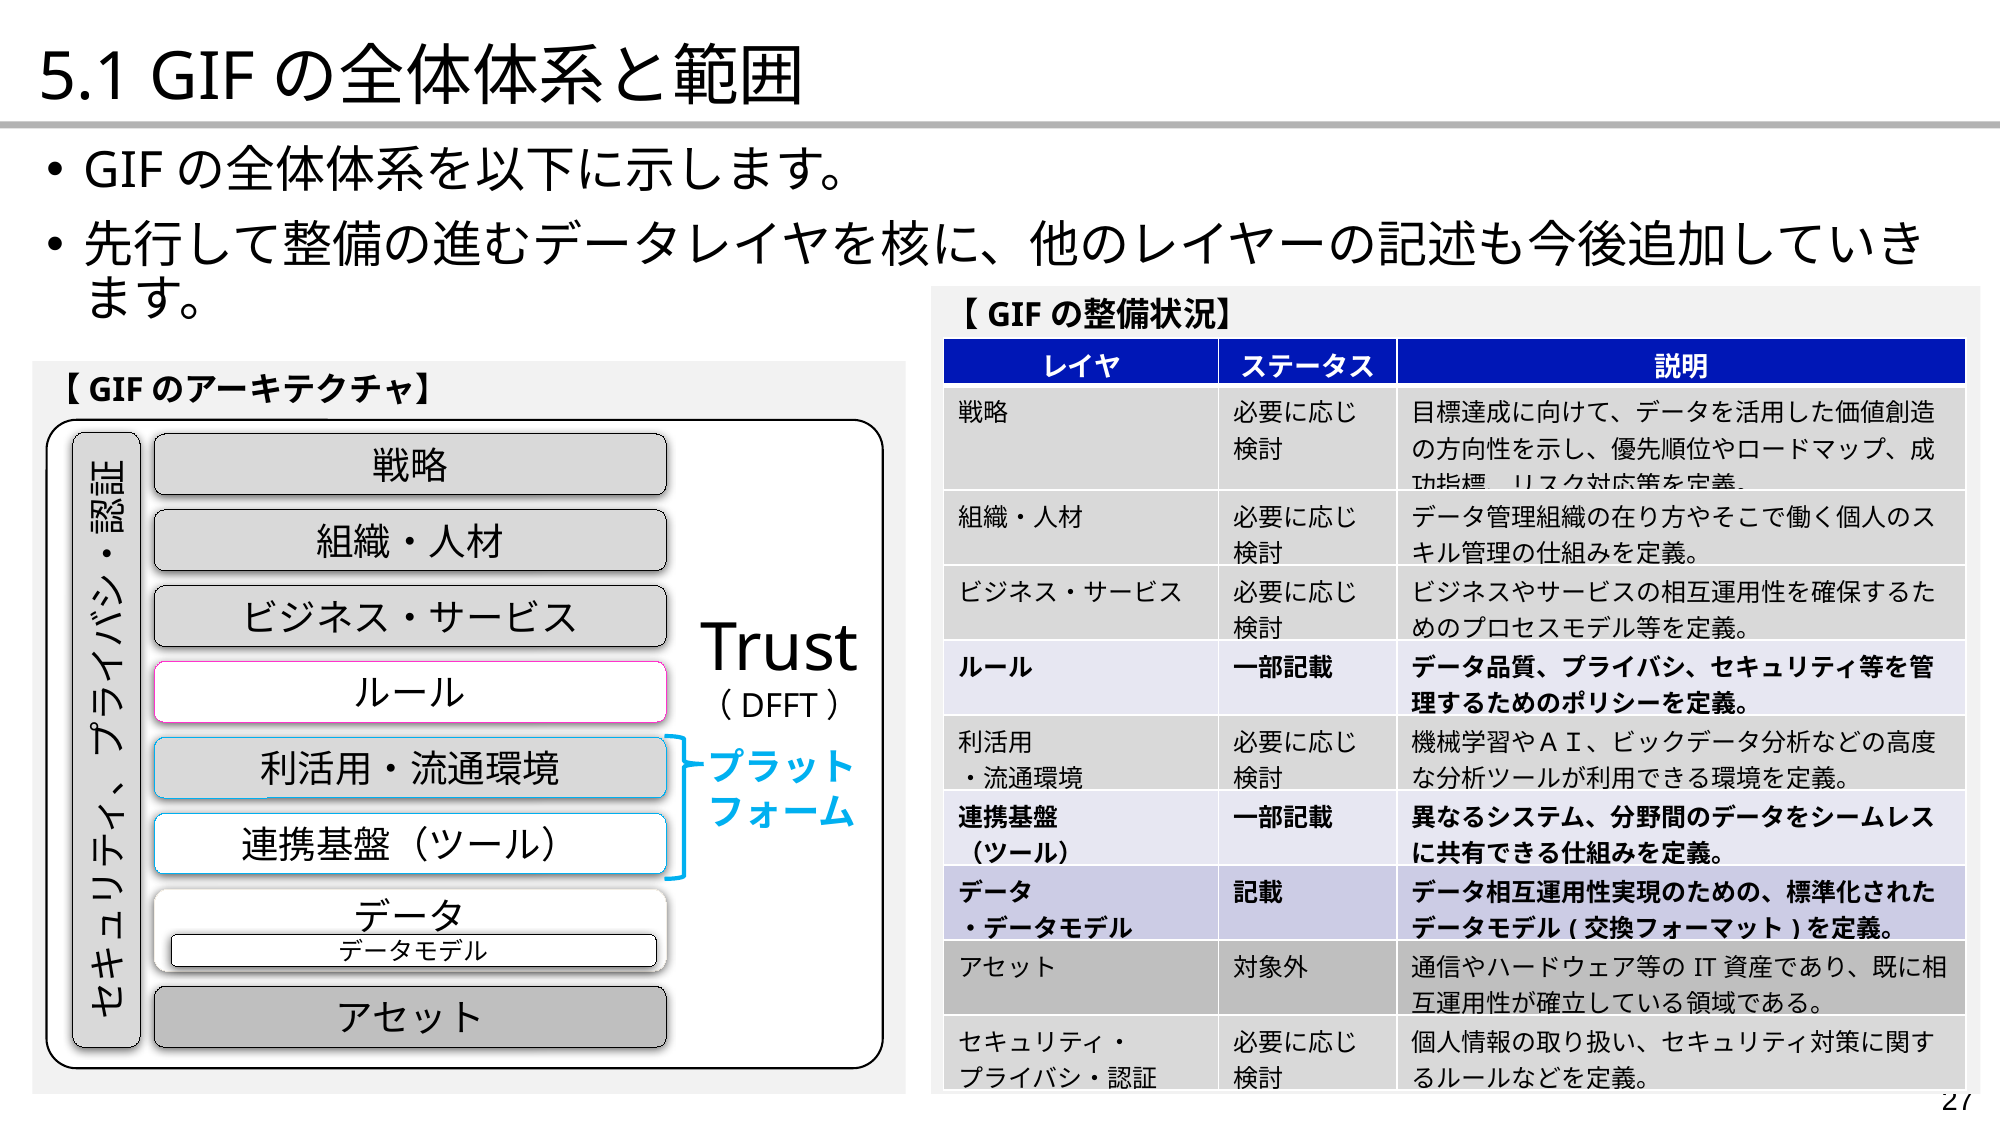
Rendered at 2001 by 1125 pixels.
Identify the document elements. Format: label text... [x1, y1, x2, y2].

table_cell 個人情報の取り扱い、セキュリティ対策に関するルールなどを定義。 [1398, 1016, 1965, 1089]
table_cell アセット [944, 941, 1218, 1014]
table_cell データ ・データモデル [944, 866, 1218, 939]
slide_number 27 [1881, 1073, 1989, 1124]
table_cell データ相互運用性実現のための、標準化されたデータモデル(交換フォーマット)を定義。 [1398, 866, 1965, 939]
text_box セキュリティ、プライバシ・認証 [72, 432, 141, 1048]
table_cell 必要に応じ検討 [1219, 388, 1396, 489]
text_box プラットフォーム [692, 736, 901, 841]
table_cell 必要に応じ検討 [1219, 1016, 1396, 1089]
table_cell 通信やハードウェア等のIT資産であり、既に相互運用性が確立している領域である。 [1398, 941, 1965, 1014]
table_cell 対象外 [1219, 941, 1396, 1014]
table_cell 必要に応じ検討 [1219, 566, 1396, 639]
table_header レイヤ [944, 339, 1218, 383]
table_cell 機械学習やＡＩ、ビックデータ分析などの高度な分析ツールが利用できる環境を定義。 [1398, 716, 1965, 789]
table_cell 一部記載 [1219, 791, 1396, 864]
table_cell ビジネスやサービスの相互運用性を確保するためのプロセスモデル等を定義。 [1398, 566, 1965, 639]
text_box アセット [154, 986, 667, 1048]
text_box Trust （DFFT） [45, 418, 884, 1070]
table_cell 必要に応じ検討 [1219, 716, 1396, 789]
table_cell 戦略 [944, 388, 1218, 489]
text_box 戦略 [154, 433, 667, 495]
table_cell データ品質、プライバシ、セキュリティ等を管理するためのポリシーを定義。 [1398, 641, 1965, 714]
text_box 連携基盤（ツール） [154, 813, 664, 874]
table_cell 異なるシステム、分野間のデータをシームレスに共有できる仕組みを定義。 [1398, 791, 1965, 864]
text_box データ [154, 889, 667, 972]
text_box [664, 735, 692, 880]
table_header 説明 [1398, 339, 1965, 383]
table_cell データ管理組織の在り方やそこで働く個人のスキル管理の仕組みを定義。 [1398, 491, 1965, 564]
table_cell ルール [944, 641, 1218, 714]
table_header ステータス [1219, 339, 1396, 383]
table_cell 一部記載 [1219, 641, 1396, 714]
text_box データモデル [171, 934, 657, 967]
table_cell 491-1_コード_サービスカタログ.docx [66, 429, 673, 1057]
text_box GIFの全体体系を以下に示します。 先行して整備の進むデータレイヤを核に、他のレイヤーの記述も今後追加していきます。 [31, 137, 1957, 976]
text_box ビジネス・サービス [154, 585, 667, 647]
text_box 利活用・流通環境 [154, 737, 664, 799]
table_cell ビジネス・サービス [944, 566, 1218, 639]
table_cell セキュリティ・ プライバシ・認証 [944, 1016, 1218, 1089]
table_cell 必要に応じ検討 [1219, 491, 1396, 564]
text_box 【GIFのアーキテクチャ】 [31, 360, 907, 1095]
table_cell 組織・人材 [944, 491, 1218, 564]
table_cell 目標達成に向けて、データを活用した価値創造の方向性を示し、優先順位やロードマップ、成功指標、リスク対応策を定義。 [1398, 388, 1965, 489]
table_cell 記載 [1219, 866, 1396, 939]
table_cell 連携基盤 （ツール） [944, 791, 1218, 864]
text_box ルール [154, 661, 667, 723]
table_cell 利活用 ・流通環境 [944, 716, 1218, 789]
text_box 5.1 GIFの全体体系と範囲 [23, 34, 1910, 121]
text_box 【GIFの整備状況】 [930, 285, 1981, 1095]
text_box 組織・人材 [154, 509, 667, 571]
